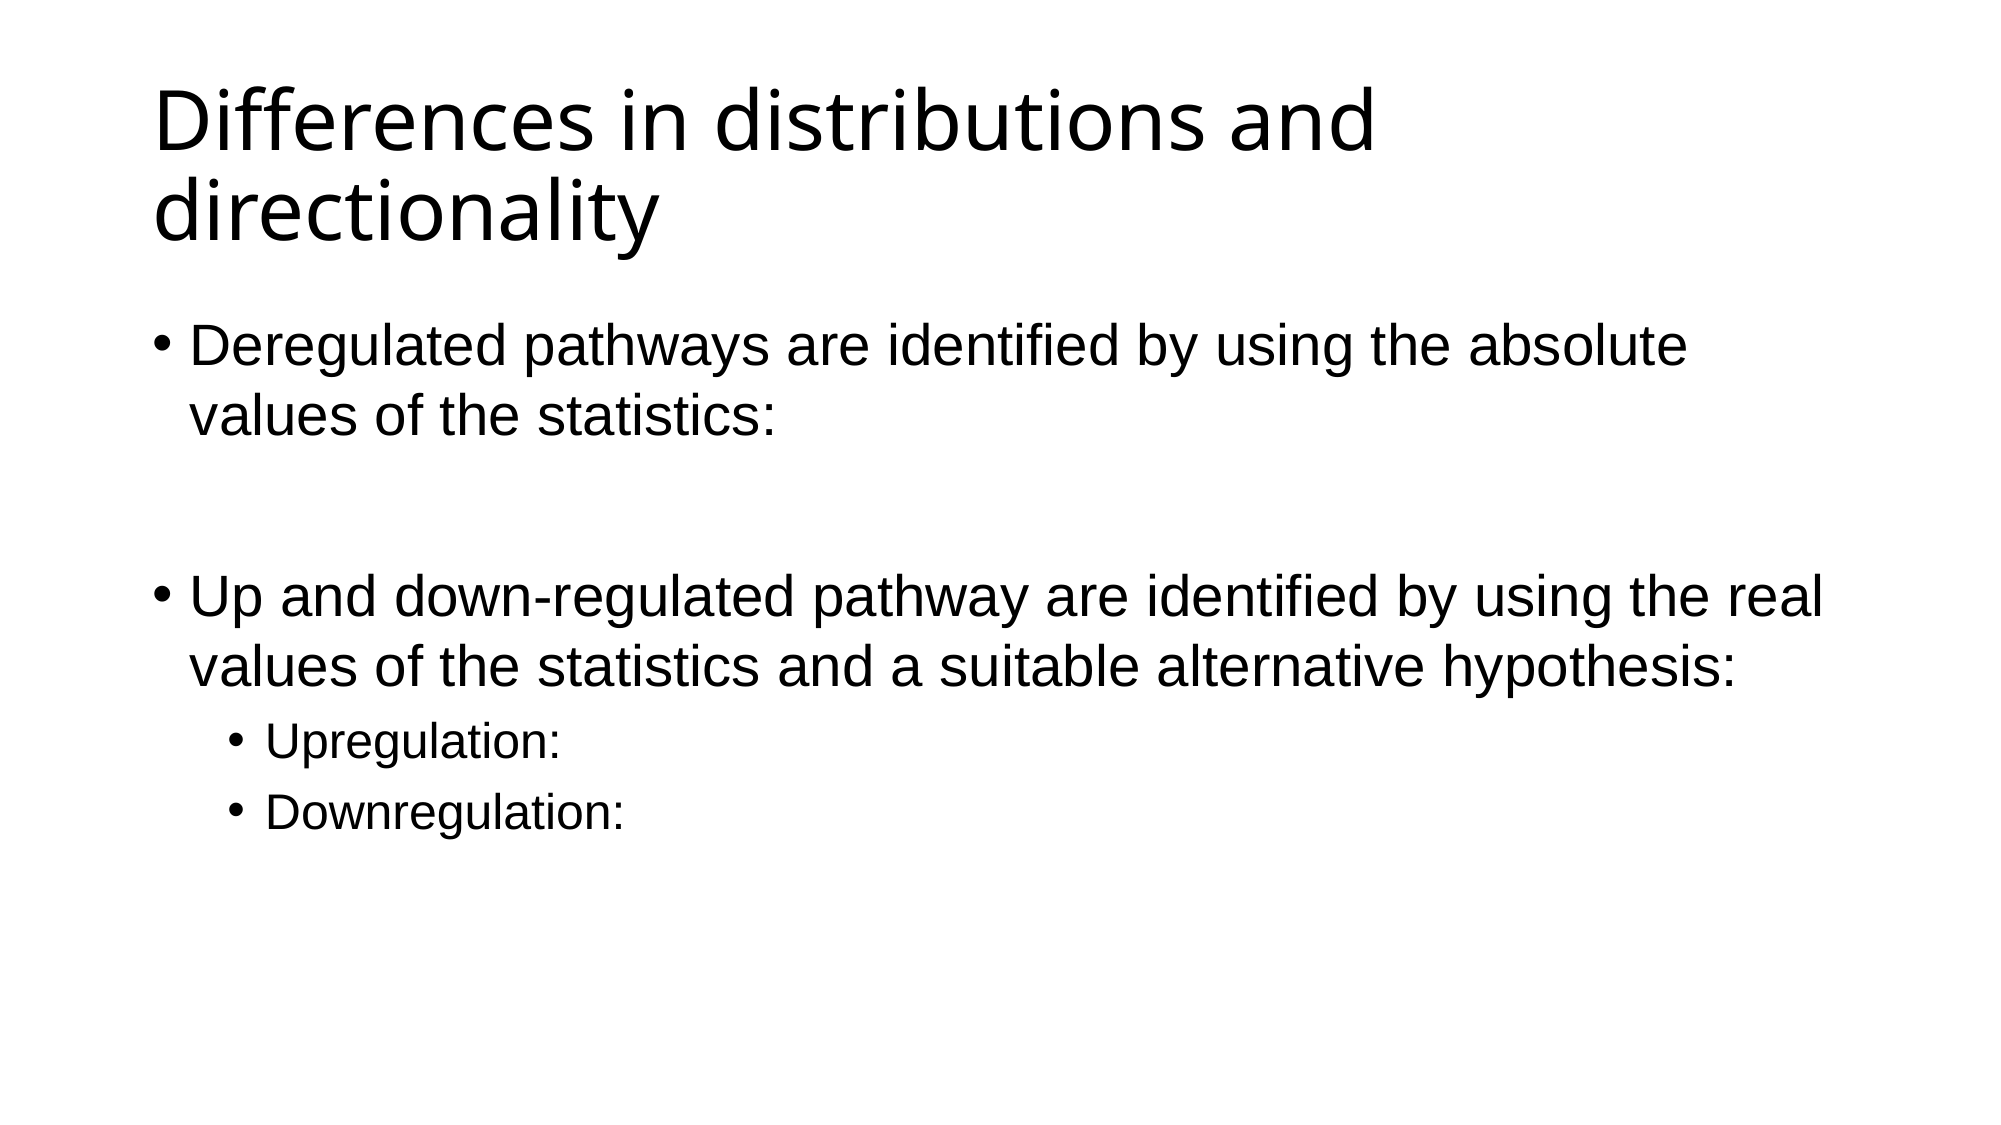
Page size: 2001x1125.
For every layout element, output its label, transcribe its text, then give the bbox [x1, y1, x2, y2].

title Differences in distributions and directionality [137, 59, 1863, 278]
